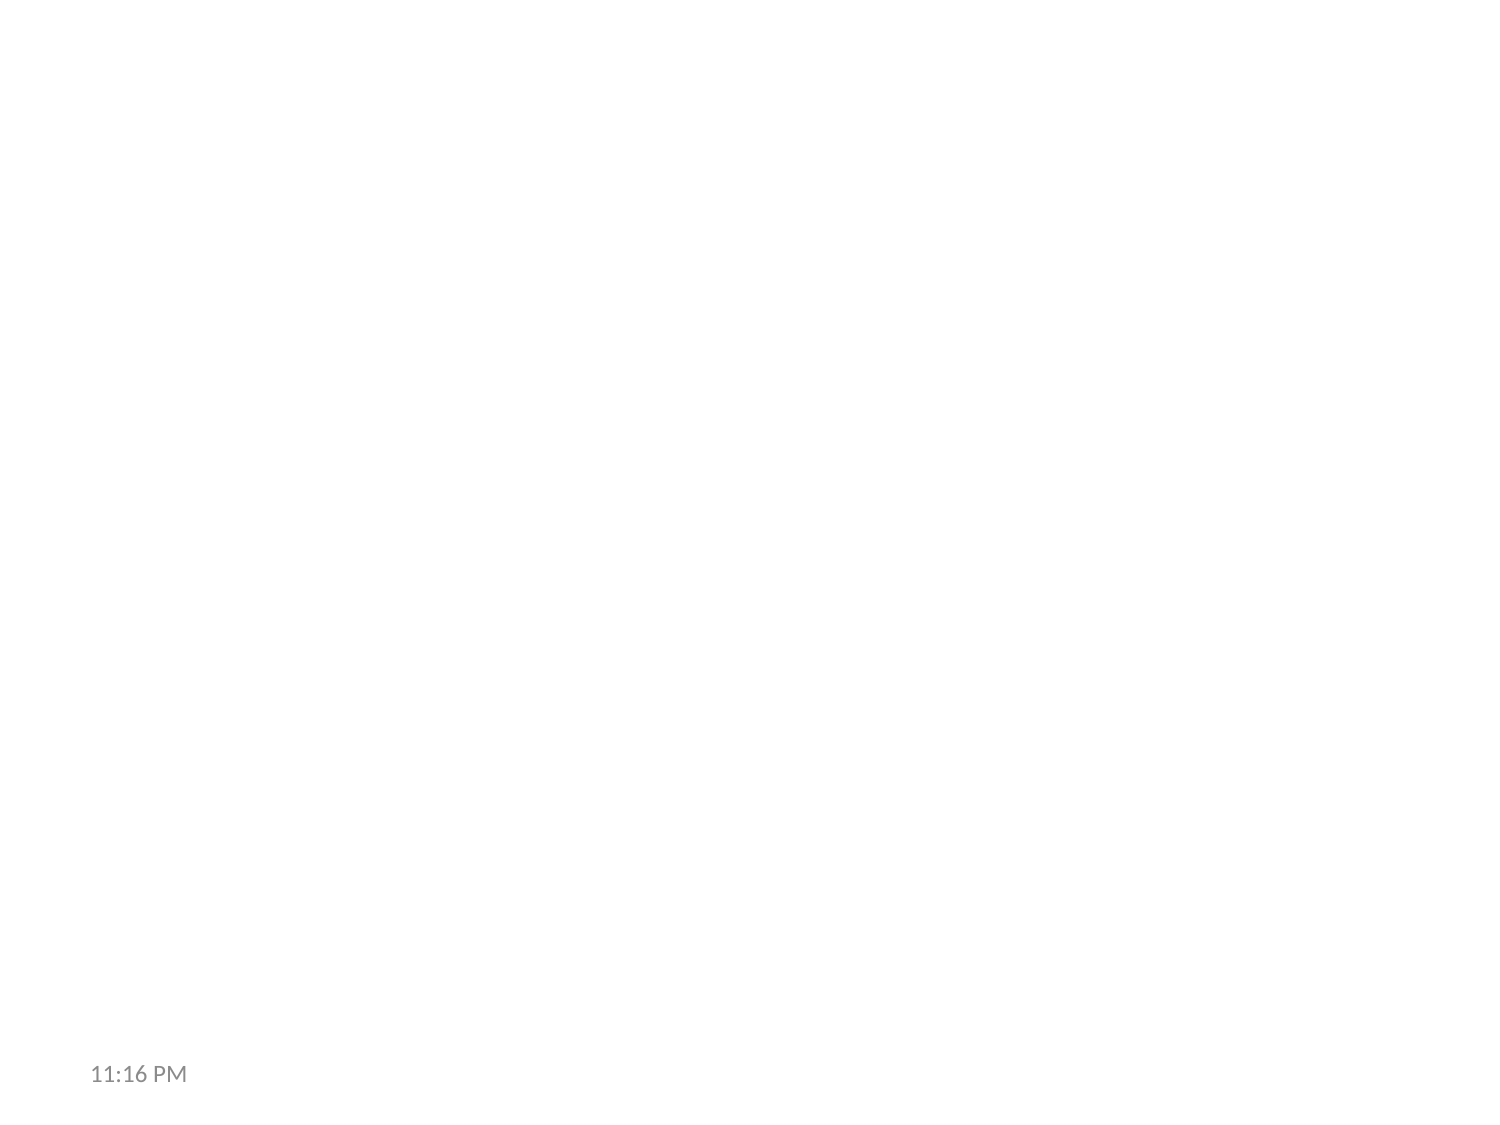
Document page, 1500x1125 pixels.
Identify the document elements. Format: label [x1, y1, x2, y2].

slide_number [75, 1042, 425, 1103]
